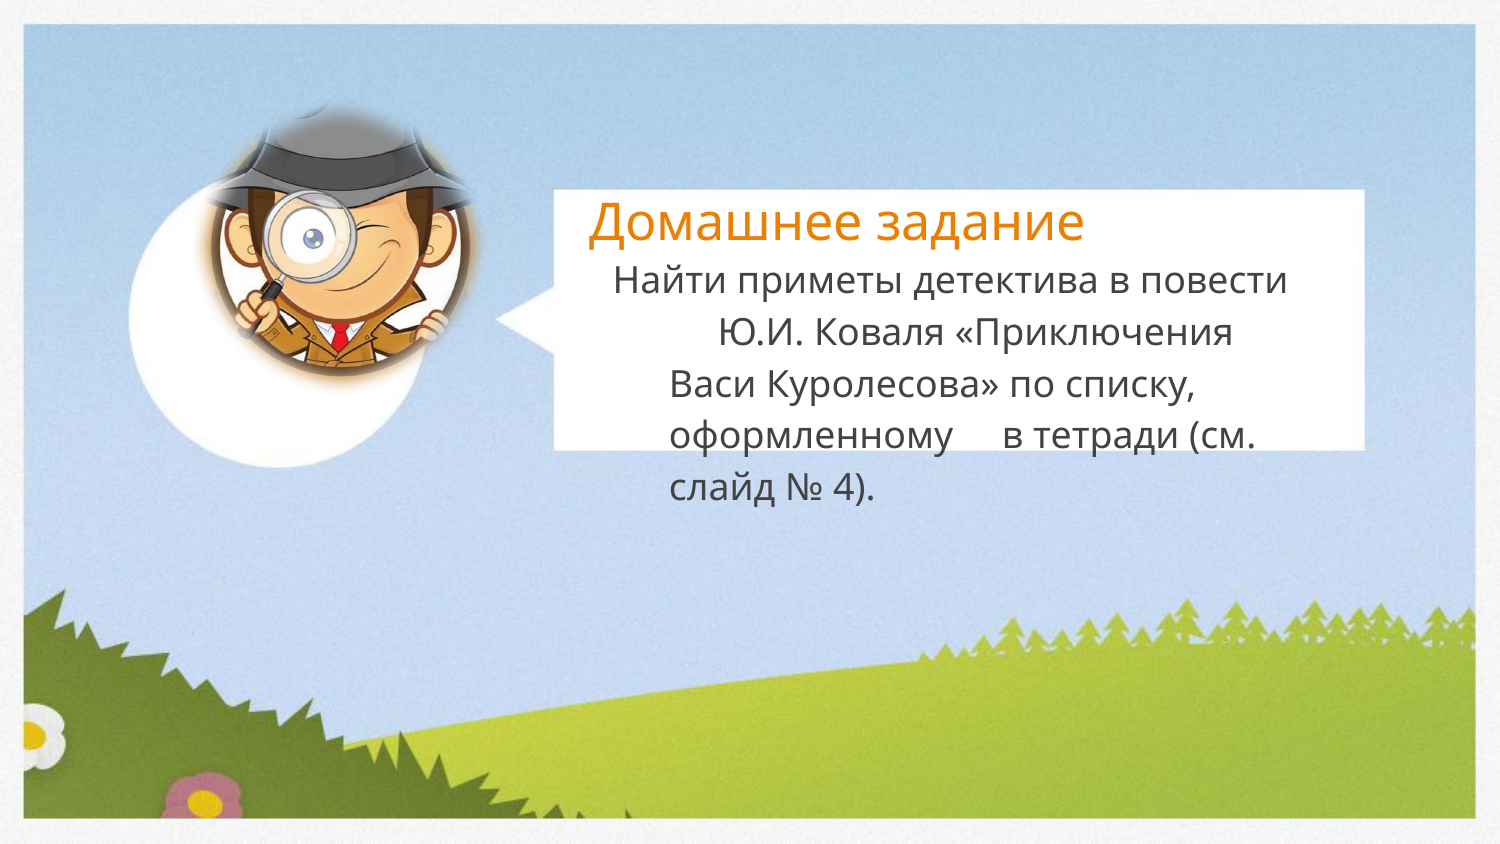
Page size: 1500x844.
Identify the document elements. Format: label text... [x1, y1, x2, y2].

picture [0, 0, 1500, 844]
list Домашнее задание [574, 164, 1433, 268]
subtitle Найти приметы детектива в повести Ю.И. Коваля «Приключения Васи Куролесова» по списку, оформленному в тетради (см. слайд № 4). [597, 234, 1336, 403]
